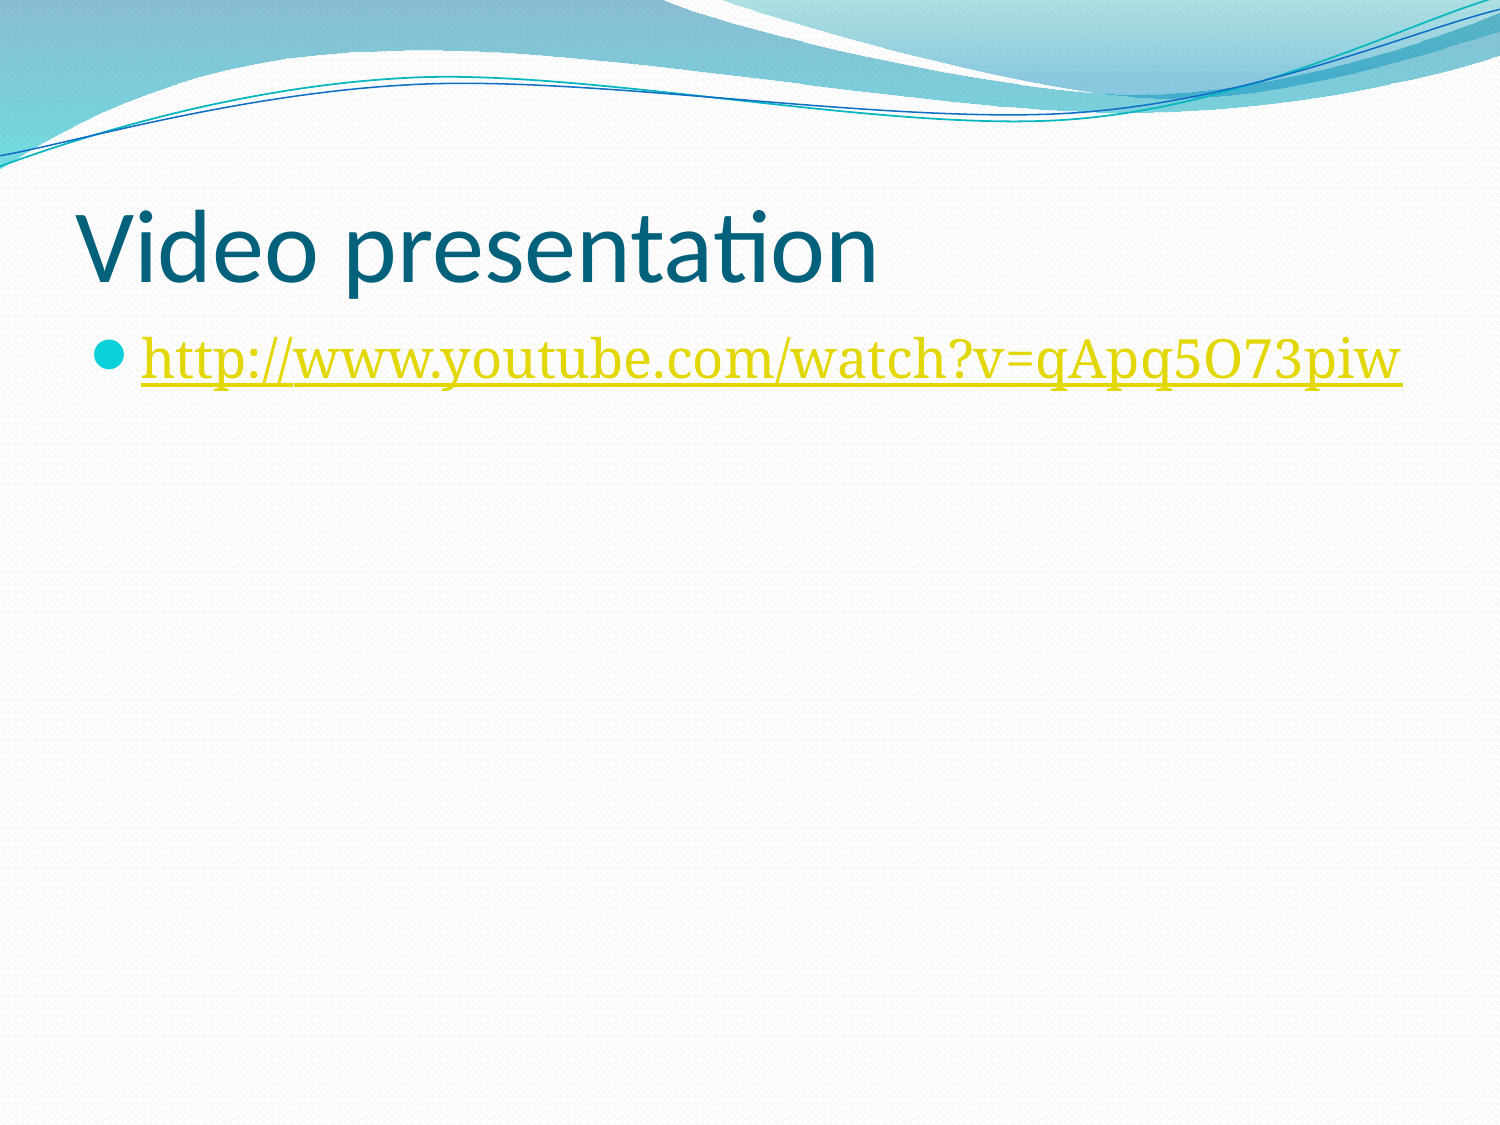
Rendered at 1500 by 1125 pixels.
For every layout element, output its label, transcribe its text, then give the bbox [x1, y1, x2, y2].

list http://www.youtube.com/watch?v=qApq5O73piw [75, 317, 1425, 1038]
title Video presentation [75, 115, 1425, 303]
